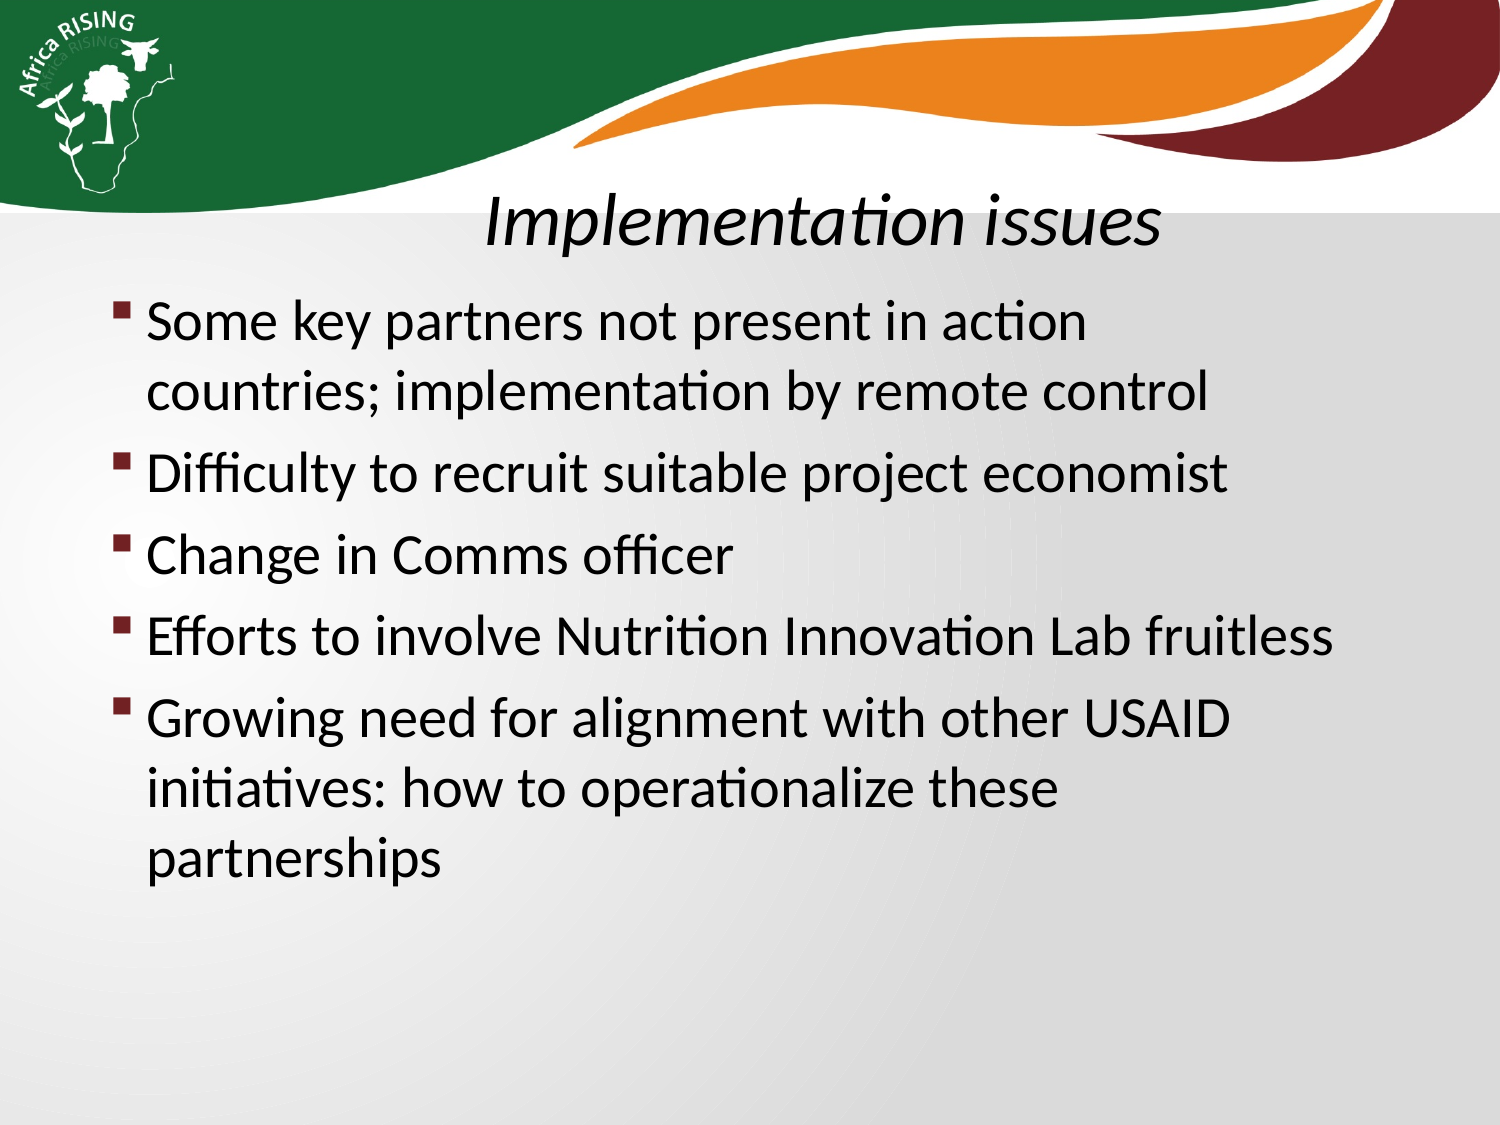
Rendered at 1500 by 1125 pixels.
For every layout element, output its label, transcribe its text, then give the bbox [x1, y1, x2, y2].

list Implementation issues [450, 162, 1438, 250]
list Some key partners not present in action countries; implementation by remote control Difficulty to recruit suitable project economist Change in Comms officer Efforts to involve Nutrition Innovation Lab fruitless Growing need for alignment with other USAID initiatives: how to operationalize these partnerships [75, 275, 1350, 938]
picture [0, 0, 1500, 213]
